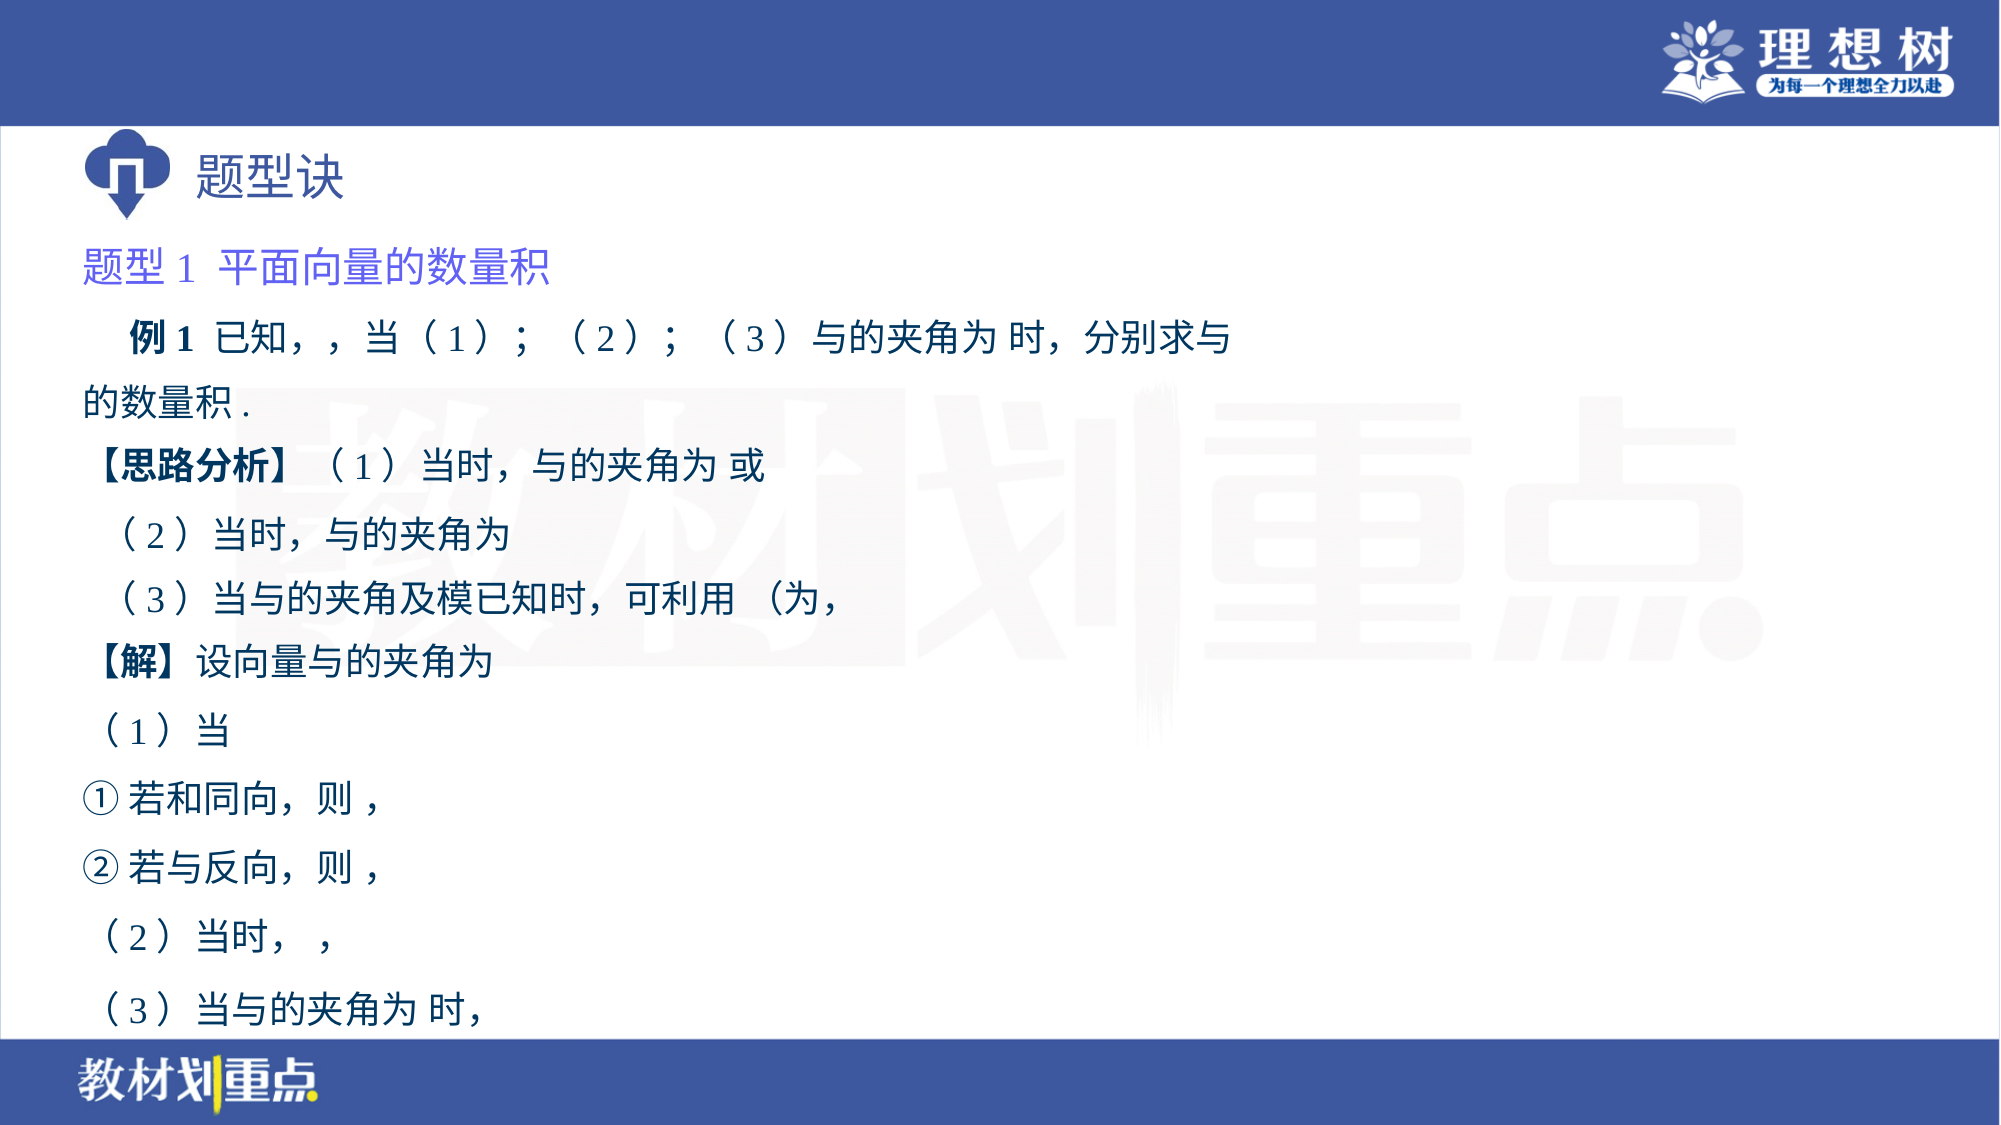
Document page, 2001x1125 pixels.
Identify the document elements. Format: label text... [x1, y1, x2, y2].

picture [0, 0, 2000, 1125]
text_box 题型诀 [194, 132, 491, 219]
text_box 题型1 平面向量的数量积 [82, 220, 1817, 354]
